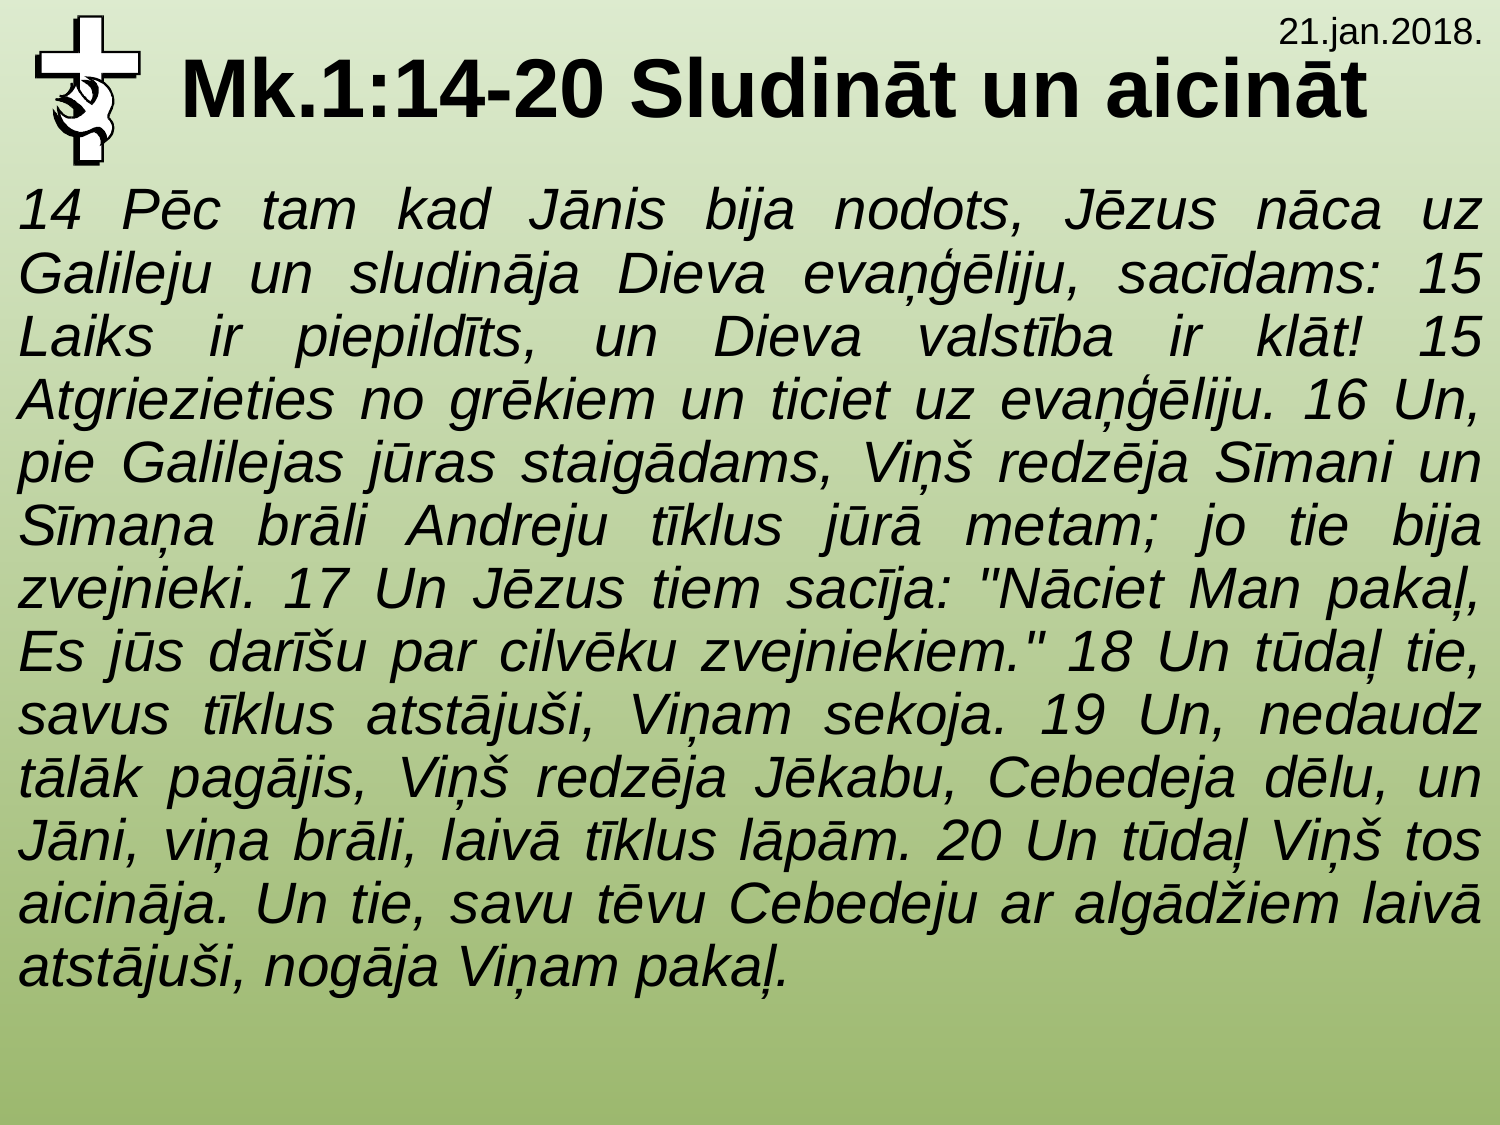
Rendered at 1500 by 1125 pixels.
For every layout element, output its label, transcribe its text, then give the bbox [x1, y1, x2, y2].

title Mk.1:14-20 Sludināt un aicināt [140, 14, 1451, 153]
text_box 14 Pēc tam kad Jānis bija nodots, Jēzus nāca uz Galileju un sludināja Dieva evaņģēliju, sacīdams: 15 Laiks ir piepildīts, un Dieva valstība ir klāt! 15 Atgriezieties no grēkiem un ticiet uz evaņģēliju. 16 Un, pie Galilejas jūras staigādams, Viņš redzēja Sīmani un Sīmaņa brāli Andreju tīklus jūrā metam; jo tie bija zvejnieki. 17 Un Jēzus tiem sacīja: "Nāciet Man pakaļ, Es jūs darīšu par cilvēku zvejniekiem." 18 Un tūdaļ tie, savus tīklus atstājuši, Viņam sekoja. 19 Un, nedaudz tālāk pagājis, Viņš redzēja Jēkabu, Cebedeja dēlu, un Jāni, viņa brāli, laivā tīklus lāpām. 20 Un tūdaļ Viņš tos aicināja. Un tie, savu tēvu Cebedeju ar algādžiem laivā atstājuši, nogāja Viņam pakaļ. . [0, 164, 1500, 342]
picture [34, 15, 141, 166]
text_box 21.jan.2018. [1263, 0, 1500, 60]
